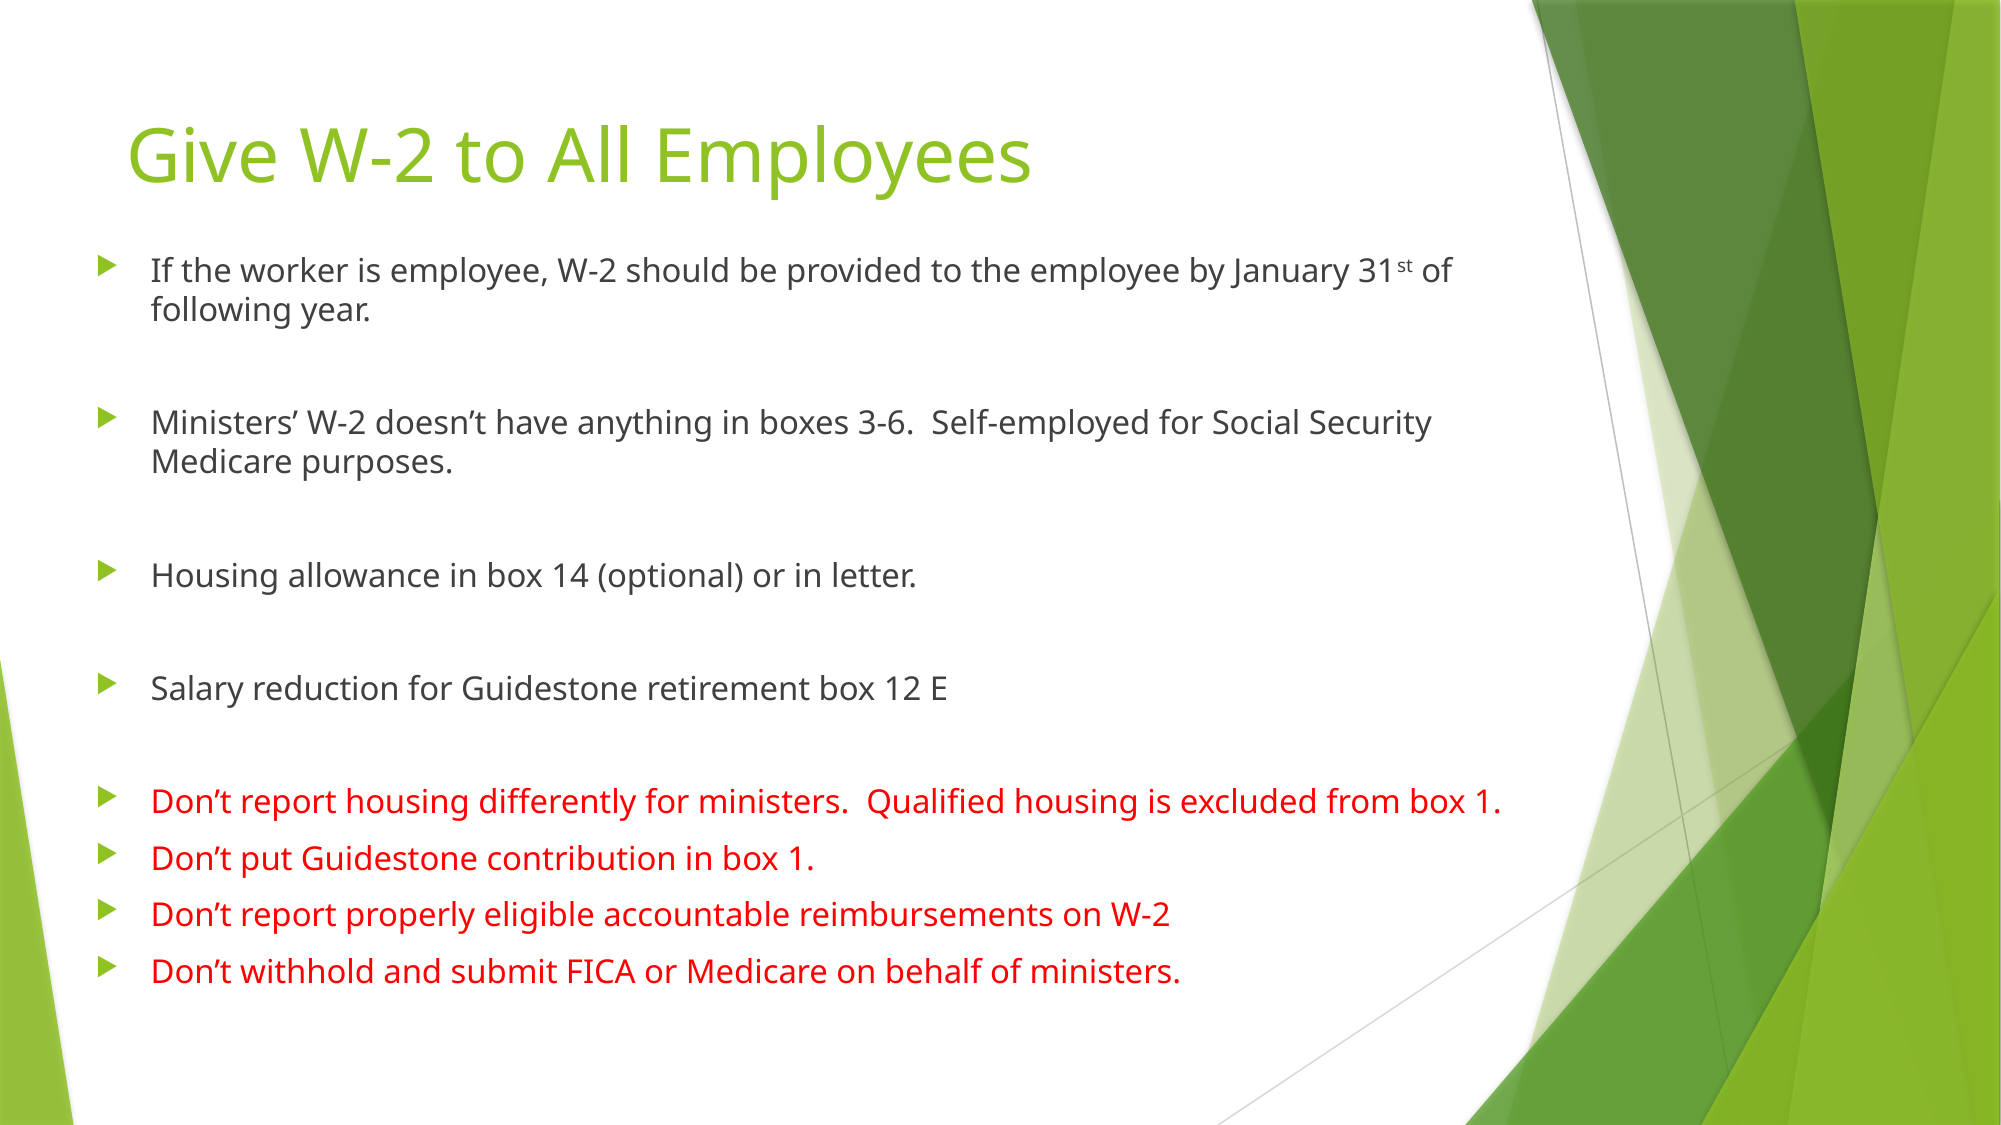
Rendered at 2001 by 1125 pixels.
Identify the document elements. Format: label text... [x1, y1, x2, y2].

list If the worker is employee, W-2 should be provided to the employee by January 31st of following year. Ministers’ W-2 doesn’t have anything in boxes 3-6. Self-employed for Social Security Medicare purposes. Housing allowance in box 14 (optional) or in letter. Salary reduction for Guidestone retirement box 12 E Don’t report housing differently for ministers. Qualified housing is excluded from box 1. Don’t put Guidestone contribution in box 1. Don’t report properly eligible accountable reimbursements on W-2 Don’t withhold and submit FICA or Medicare on behalf of ministers. [80, 241, 1560, 999]
title Give W-2 to All Employees [111, 99, 1522, 241]
